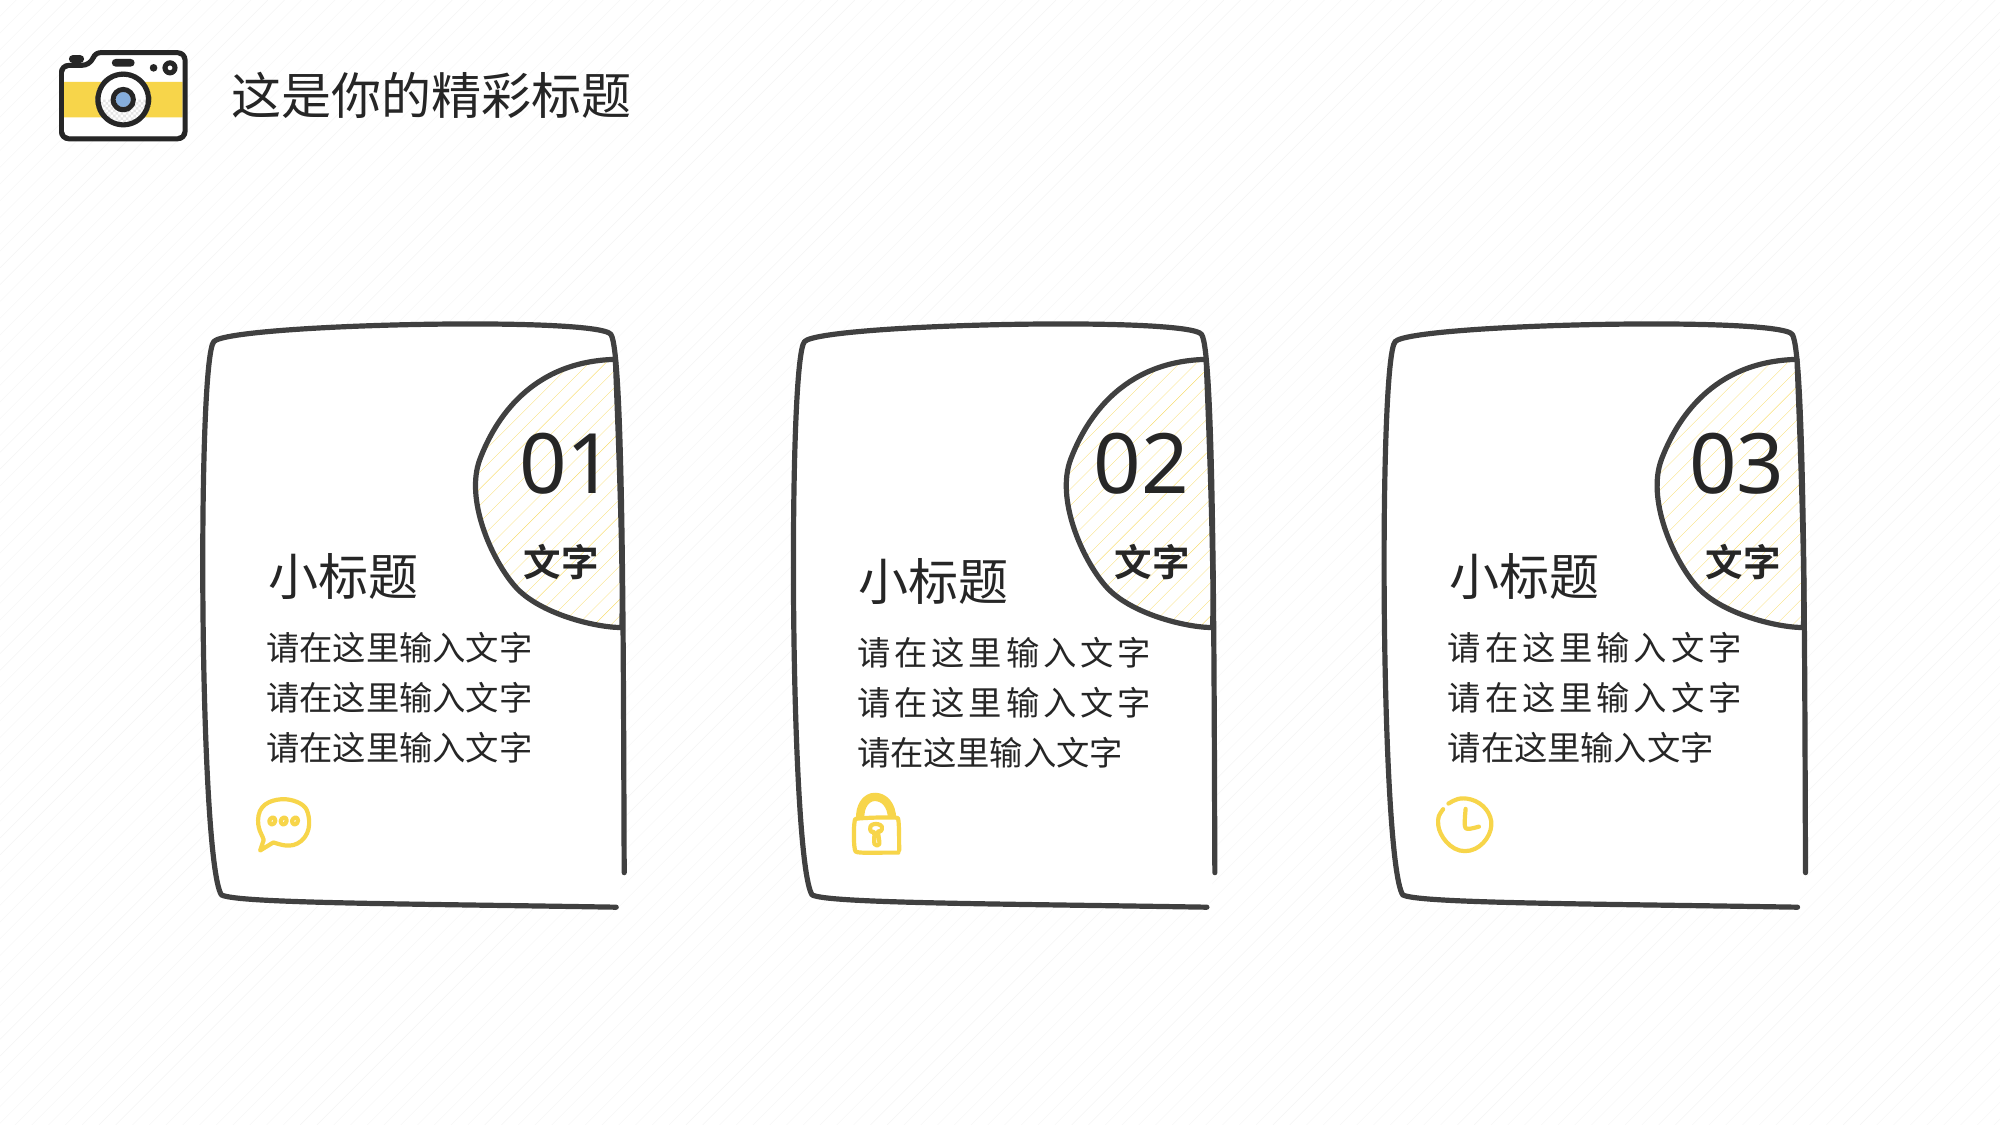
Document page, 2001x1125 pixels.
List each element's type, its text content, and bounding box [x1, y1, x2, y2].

text_box 这是你的精彩标题 [217, 57, 689, 133]
text_box [1065, 358, 1214, 629]
picture [59, 49, 189, 141]
text_box 02 [1079, 403, 1204, 519]
text_box 请在这里输入文字请在这里输入文字请在这里输入文字 [842, 615, 1166, 780]
text_box 小标题 [844, 543, 1024, 619]
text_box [1438, 798, 1492, 852]
text_box 请在这里输入文字请在这里输入文字请在这里输入文字 [1433, 609, 1757, 775]
text_box 小标题 [1434, 538, 1615, 613]
text_box 小标题 [253, 538, 434, 613]
text_box 文字 [1690, 520, 1798, 592]
text_box 03 [1674, 403, 1800, 519]
text_box 文字 [509, 520, 616, 592]
text_box [512, 358, 619, 403]
text_box 01 [504, 403, 630, 519]
text_box [1383, 322, 1807, 909]
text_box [853, 796, 900, 853]
text_box [1694, 358, 1800, 403]
text_box [792, 322, 1216, 909]
text_box [201, 322, 626, 909]
text_box [474, 413, 624, 629]
text_box [1656, 410, 1805, 629]
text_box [258, 799, 310, 851]
text_box 请在这里输入文字请在这里输入文字请在这里输入文字 [251, 609, 576, 775]
text_box 文字 [1100, 520, 1207, 592]
